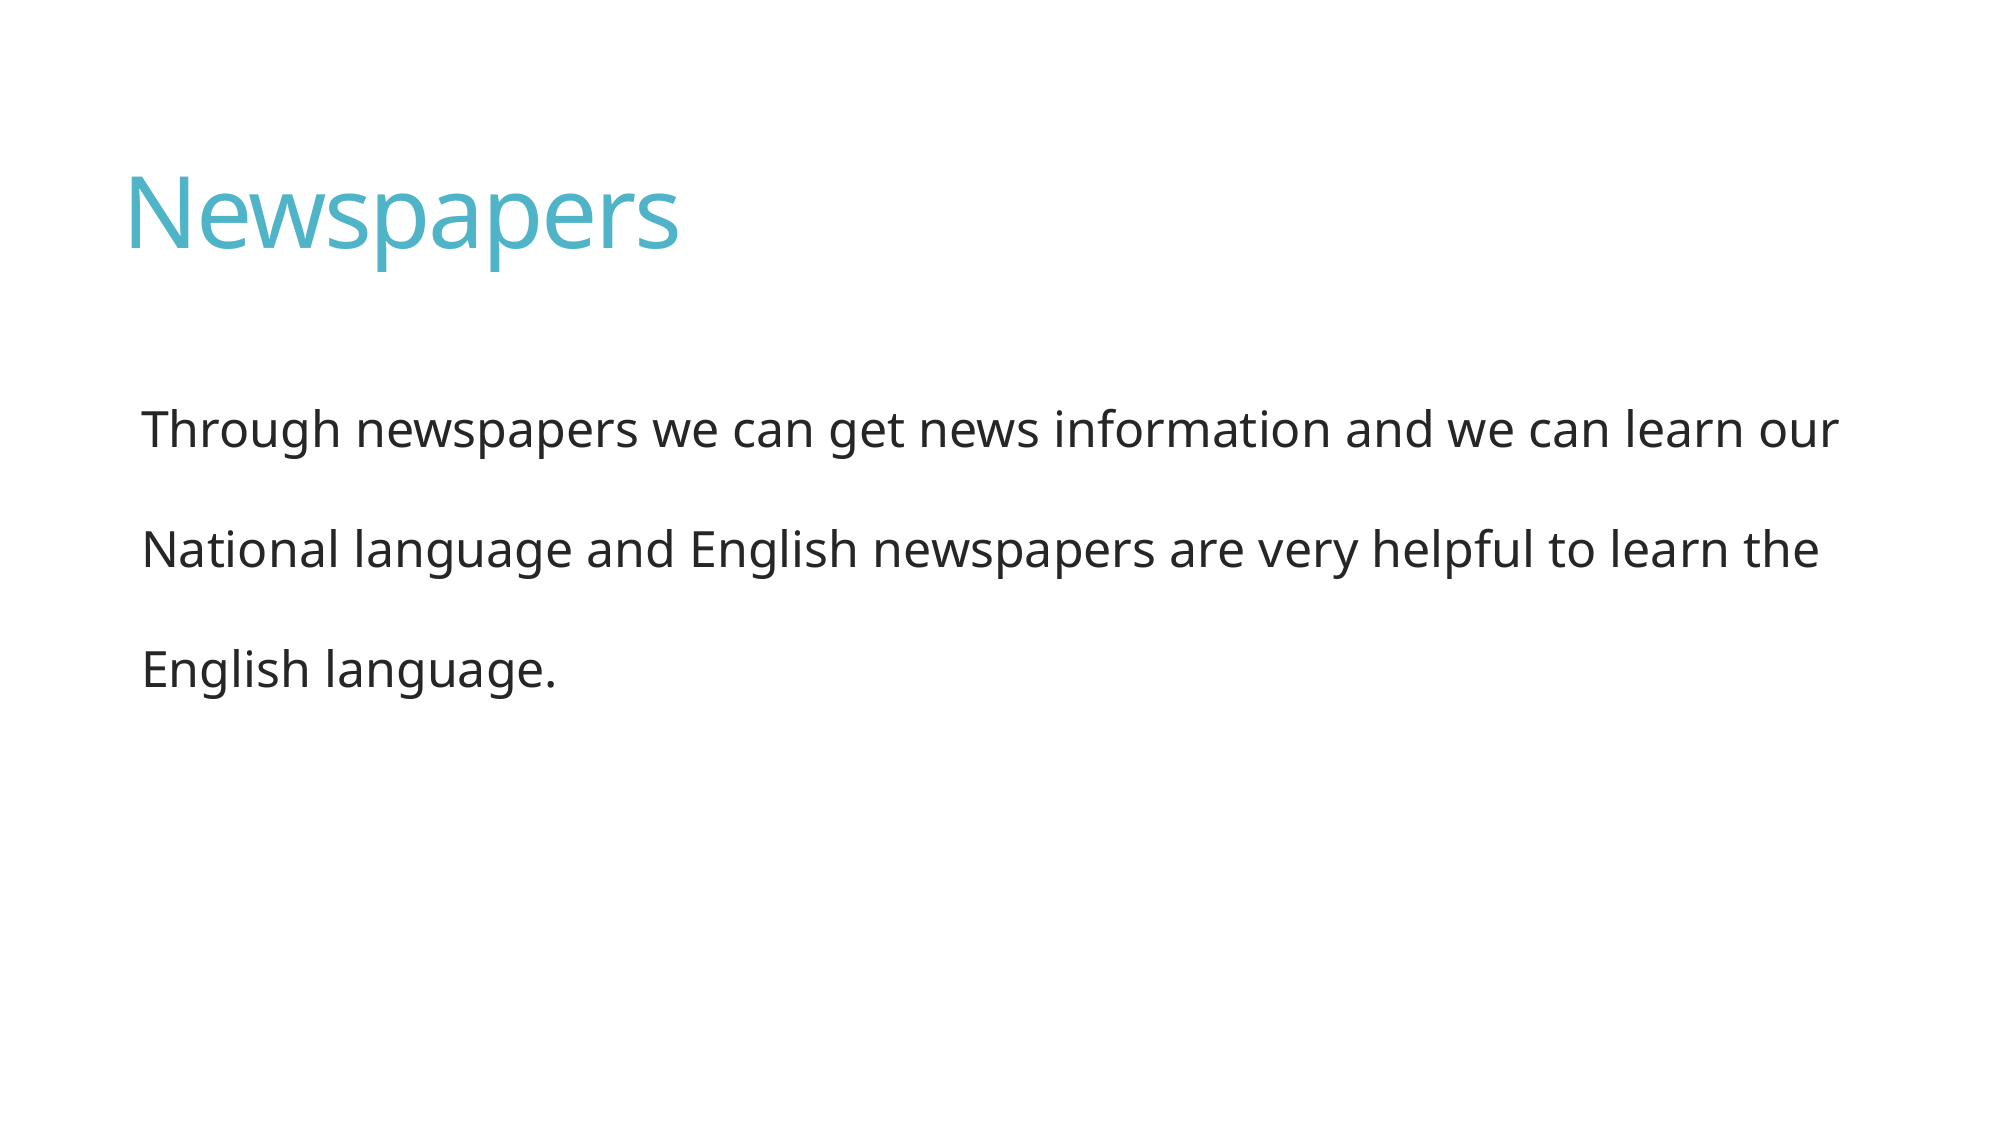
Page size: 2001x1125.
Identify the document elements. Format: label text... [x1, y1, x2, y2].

title Newspapers [107, 81, 1875, 354]
list Through newspapers we can get news information and we can learn our National language and English newspapers are very helpful to learn the English language. [111, 329, 1876, 948]
